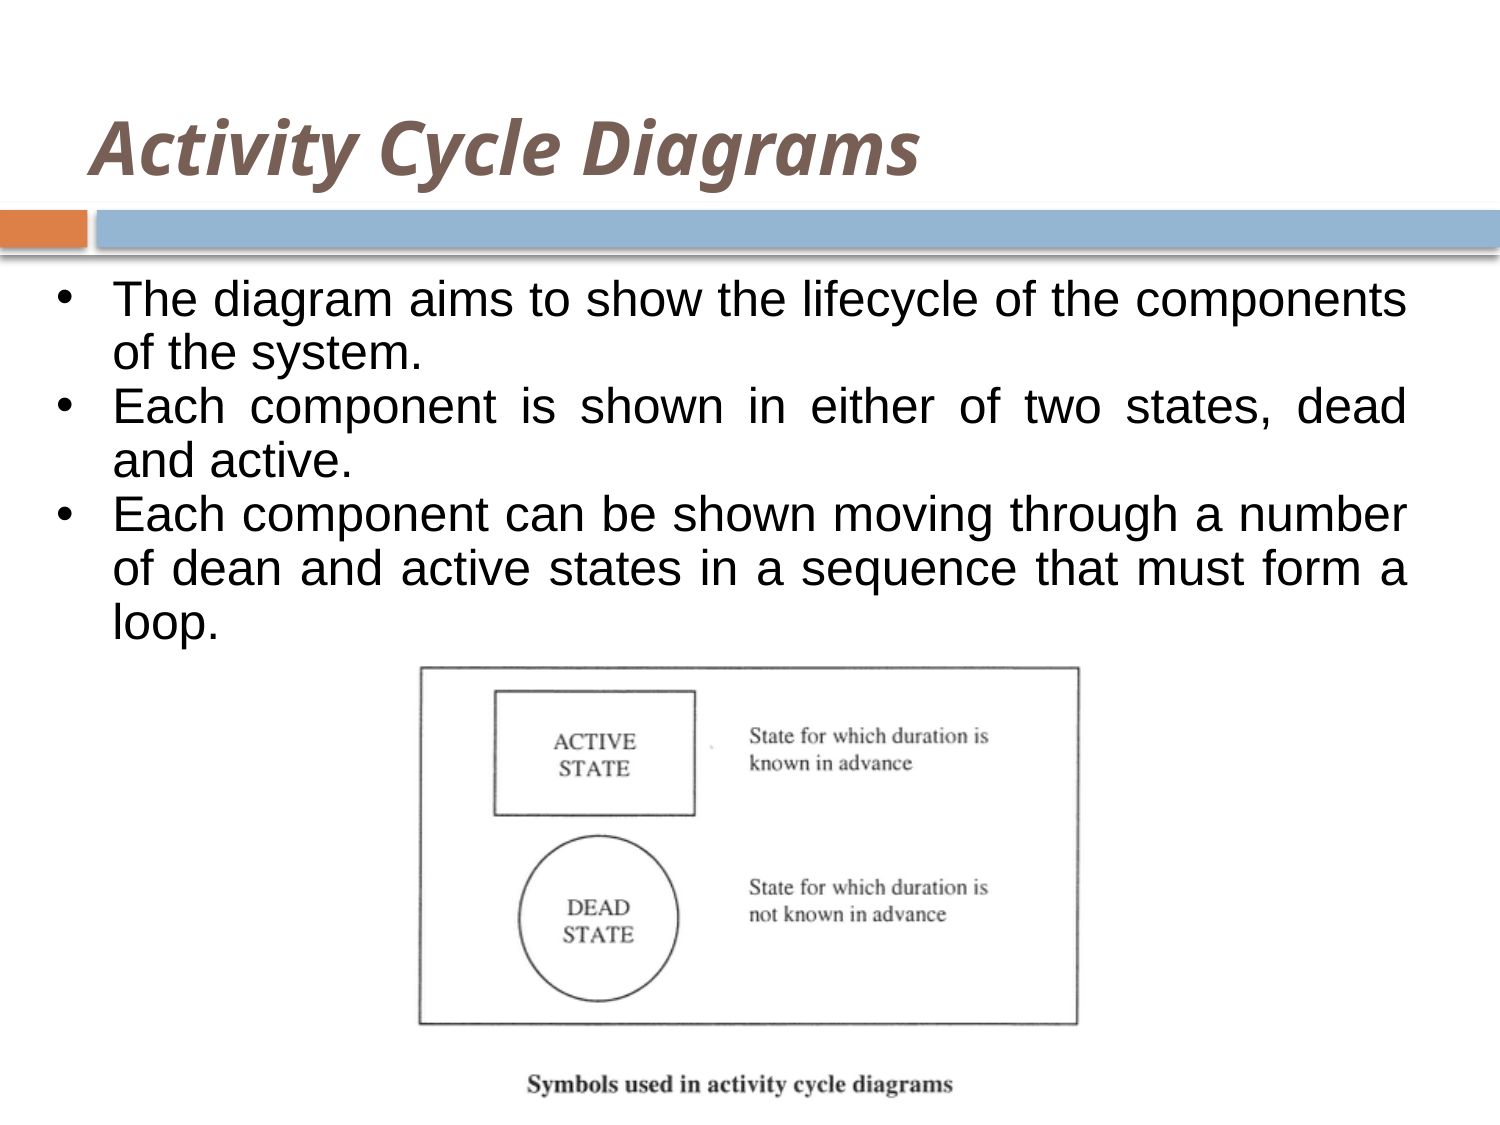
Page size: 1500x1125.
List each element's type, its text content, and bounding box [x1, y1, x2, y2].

text_box The diagram aims to show the lifecycle of the components of the system. Each component is shown in either of two states, dead and active. Each component can be shown moving through a number of dean and active states in a sequence that must form a loop. [41, 265, 1424, 658]
picture [405, 650, 1095, 1107]
title Activity Cycle Diagrams [76, 90, 1352, 213]
